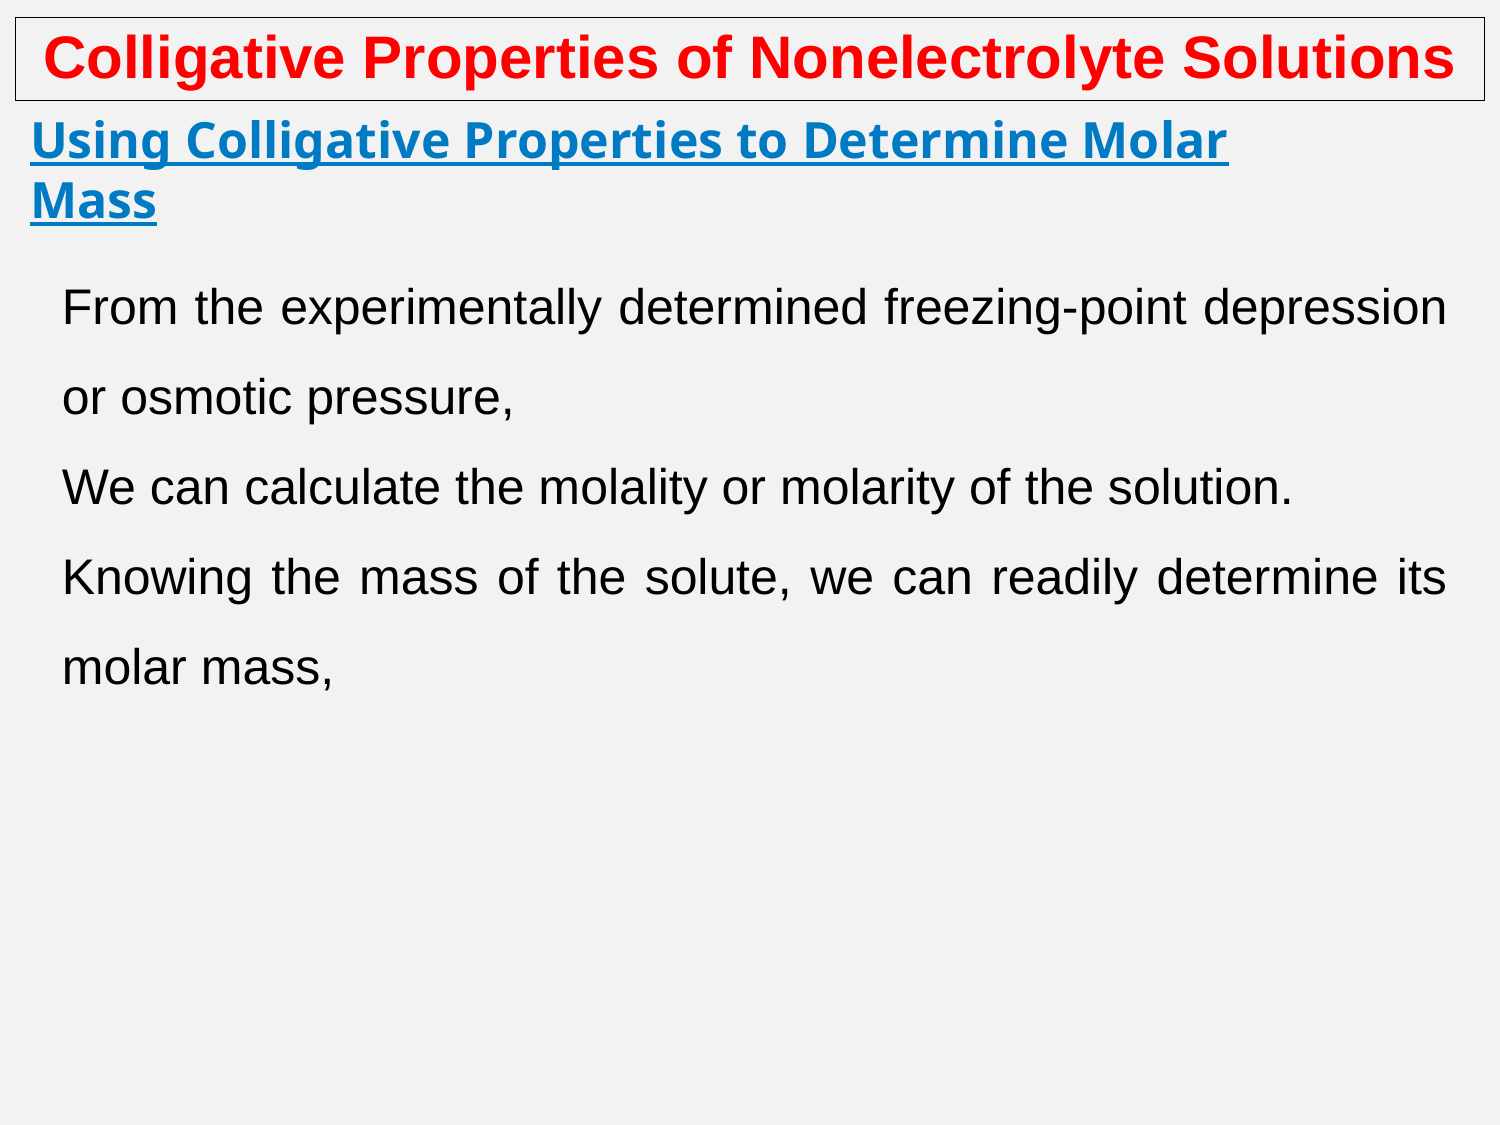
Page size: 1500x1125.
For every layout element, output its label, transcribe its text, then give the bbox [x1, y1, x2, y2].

text_box Using Colligative Properties to Determine Molar Mass [15, 100, 1333, 236]
title Colligative Properties of Nonelectrolyte Solutions [15, 17, 1485, 101]
text_box From the experimentally determined freezing-point depression or osmotic pressure, We can calculate the molality or molarity of the solution. Knowing the mass of the solute, we can readily determine its molar mass, [47, 237, 1463, 703]
